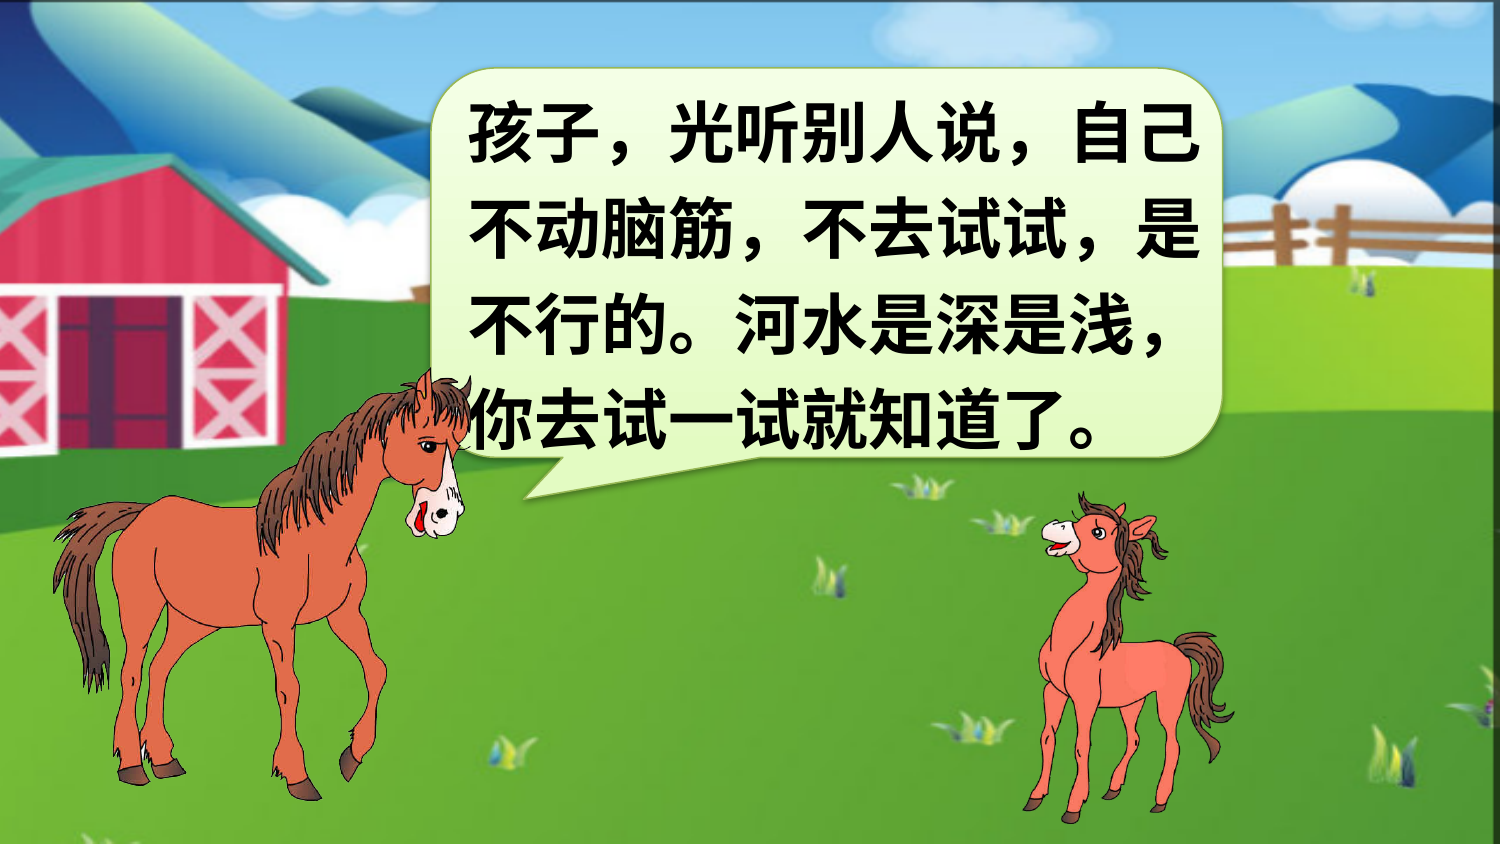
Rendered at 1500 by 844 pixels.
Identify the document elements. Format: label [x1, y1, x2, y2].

picture [0, 0, 1500, 844]
text_box [430, 67, 1223, 471]
